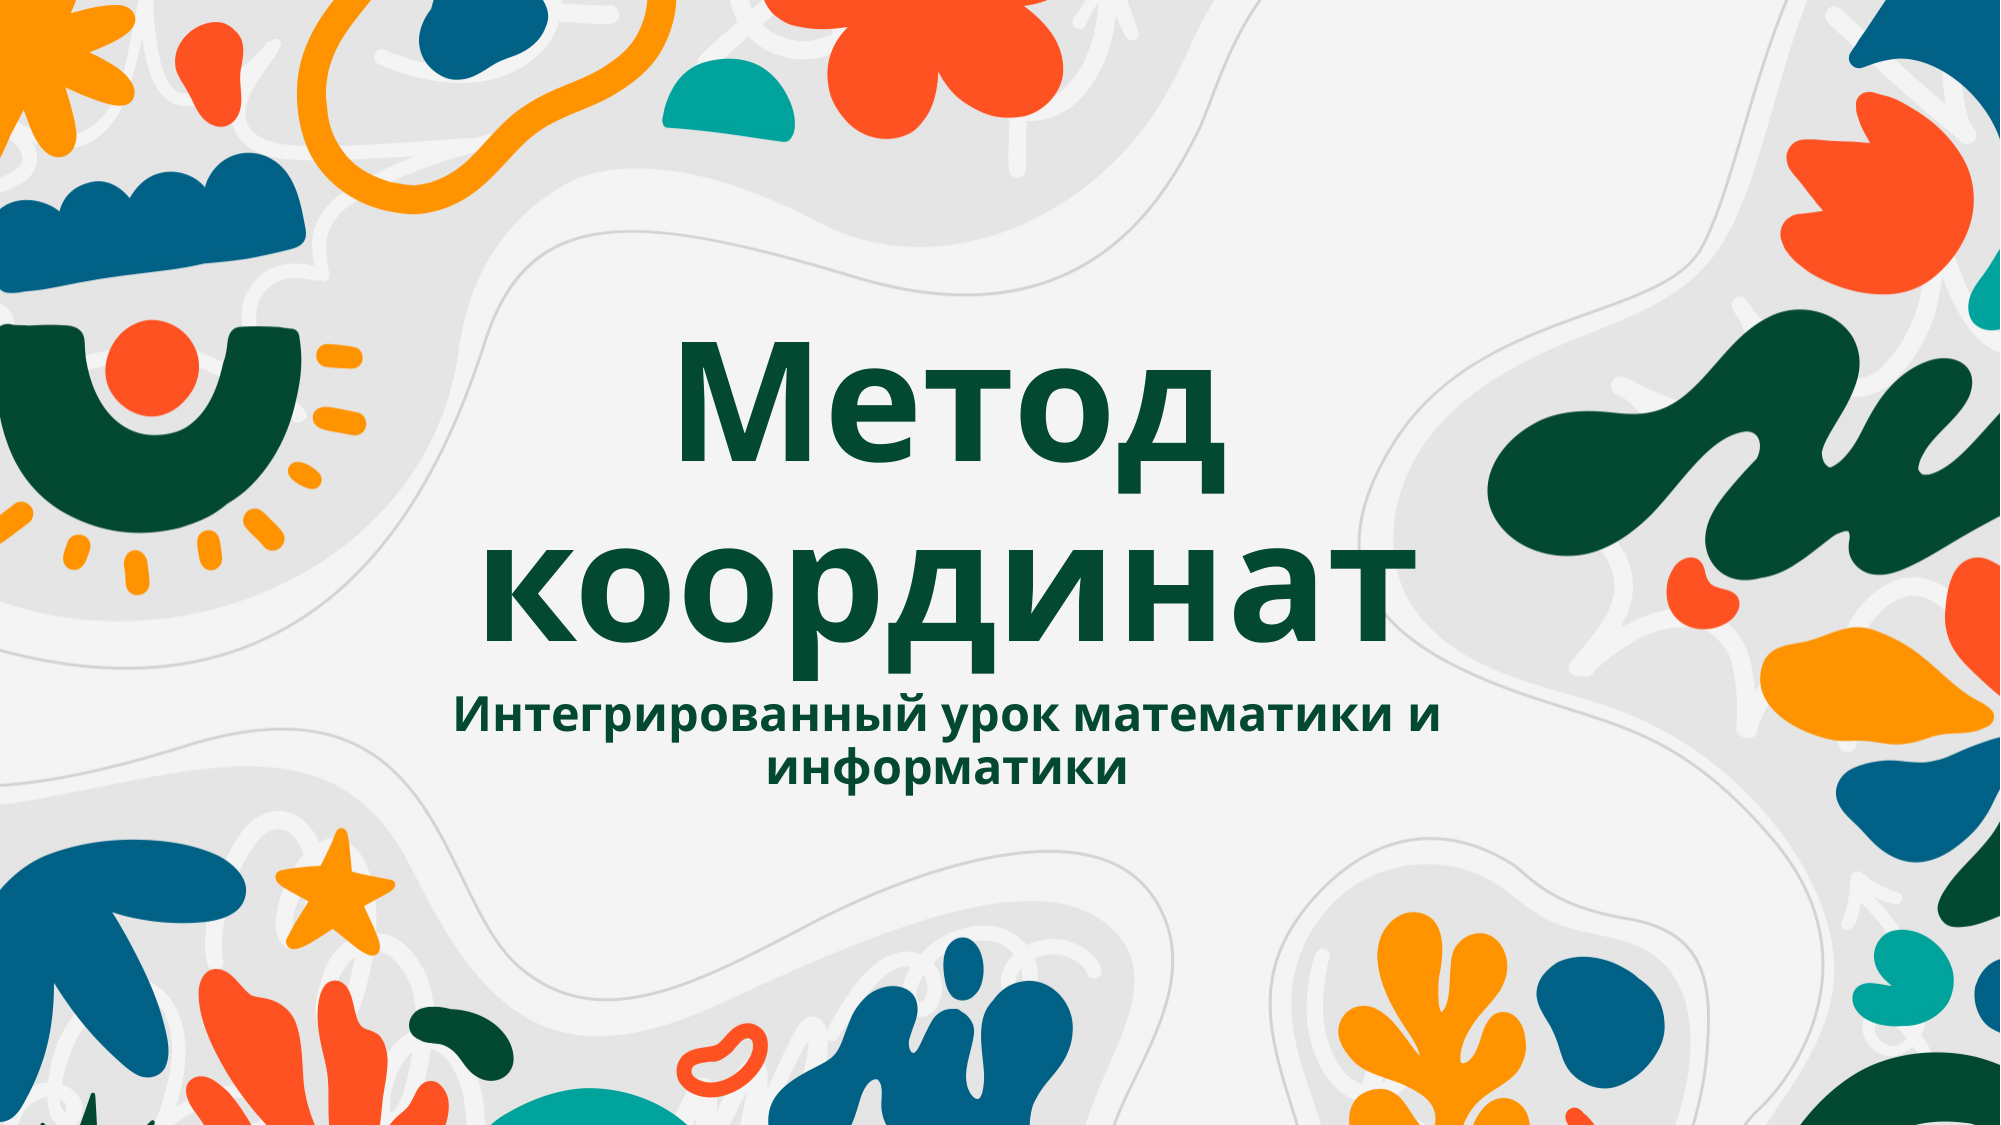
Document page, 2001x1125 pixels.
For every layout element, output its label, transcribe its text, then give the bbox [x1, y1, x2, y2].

title Метод координат [360, 298, 1535, 682]
subtitle Интегрированный урок математики и информатики [360, 682, 1535, 804]
picture [853, 1080, 885, 1125]
picture [0, 0, 2000, 1125]
